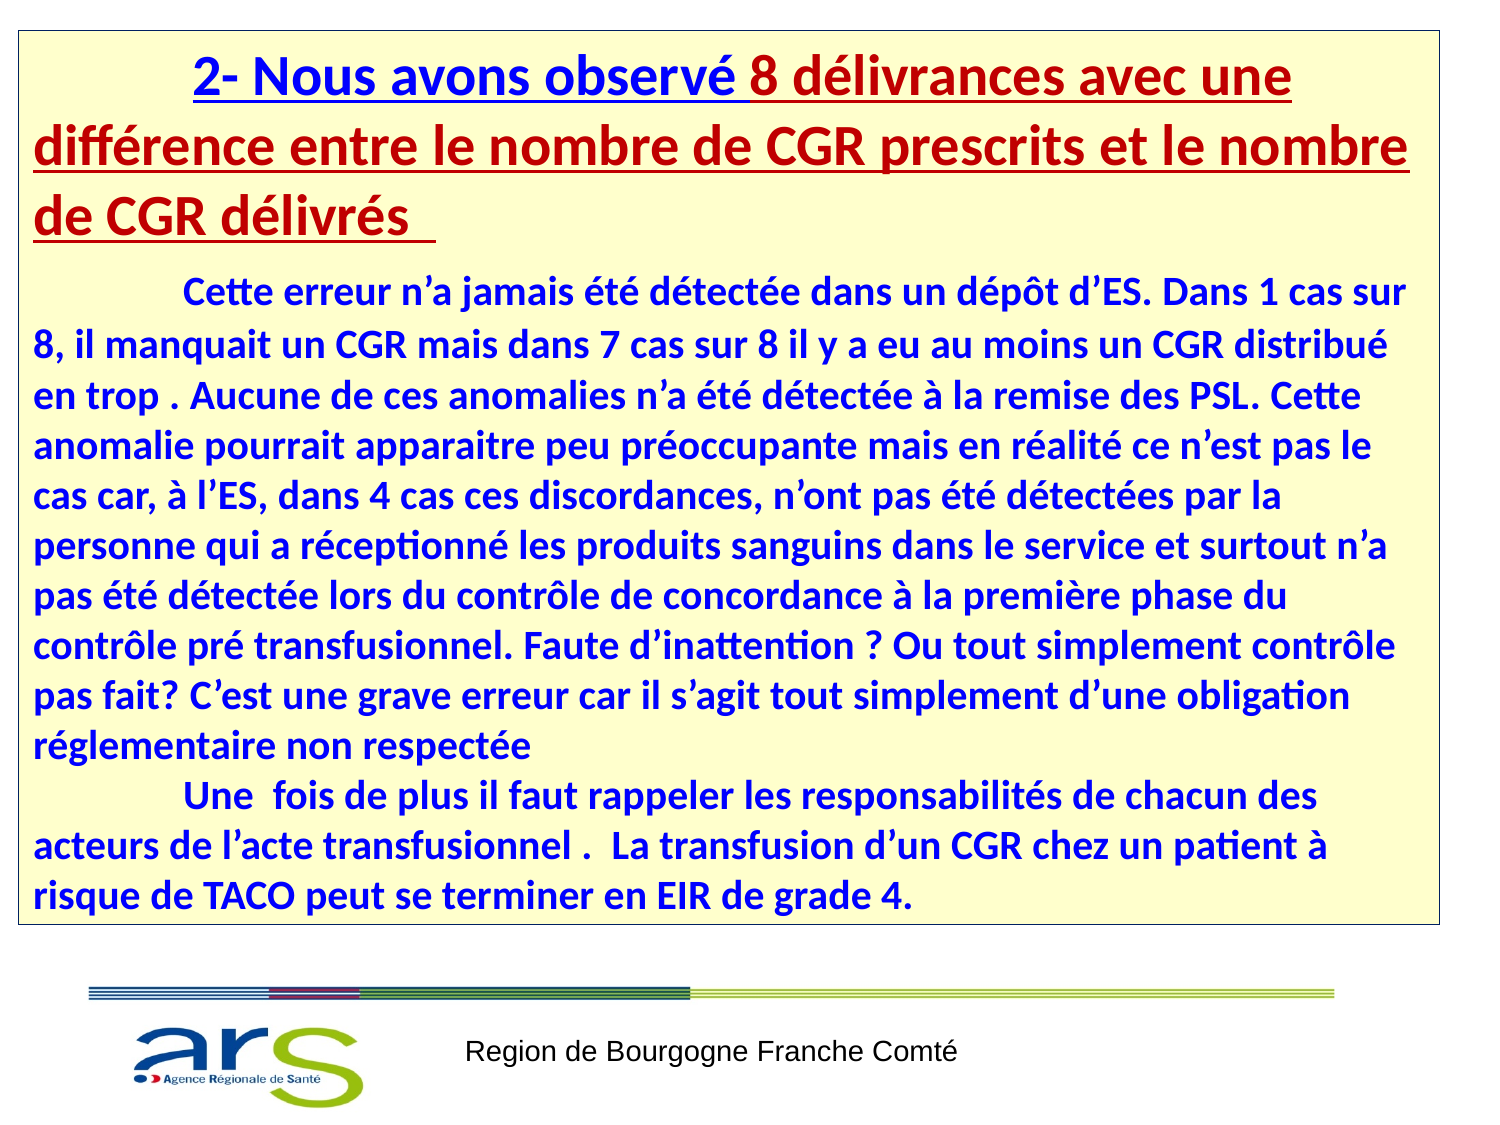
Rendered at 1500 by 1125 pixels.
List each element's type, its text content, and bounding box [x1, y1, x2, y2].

text_box 2- Nous avons observé 8 délivrances avec une différence entre le nombre de CGR prescrits et le nombre de CGR délivrés Cette erreur n’a jamais été détectée dans un dépôt d’ES. Dans 1 cas sur 8, il manquait un CGR mais dans 7 cas sur 8 il y a eu au moins un CGR distribué en trop . Aucune de ces anomalies n’a été détectée à la remise des PSL. Cette anomalie pourrait apparaitre peu préoccupante mais en réalité ce n’est pas le cas car, à l’ES, dans 4 cas ces discordances, n’ont pas été détectées par la personne qui a réceptionné les produits sanguins dans le service et surtout n’a pas été détectée lors du contrôle de concordance à la première phase du contrôle pré transfusionnel. Faute d’inattention ? Ou tout simplement contrôle pas fait? C’est une grave erreur car il s’agit tout simplement d’une obligation réglementaire non respectée Une fois de plus il faut rappeler les responsabilités de chacun des acteurs de l’acte transfusionnel . La transfusion d’un CGR chez un patient à risque de TACO peut se terminer en EIR de grade 4. [18, 30, 1440, 925]
picture [87, 958, 1335, 1125]
